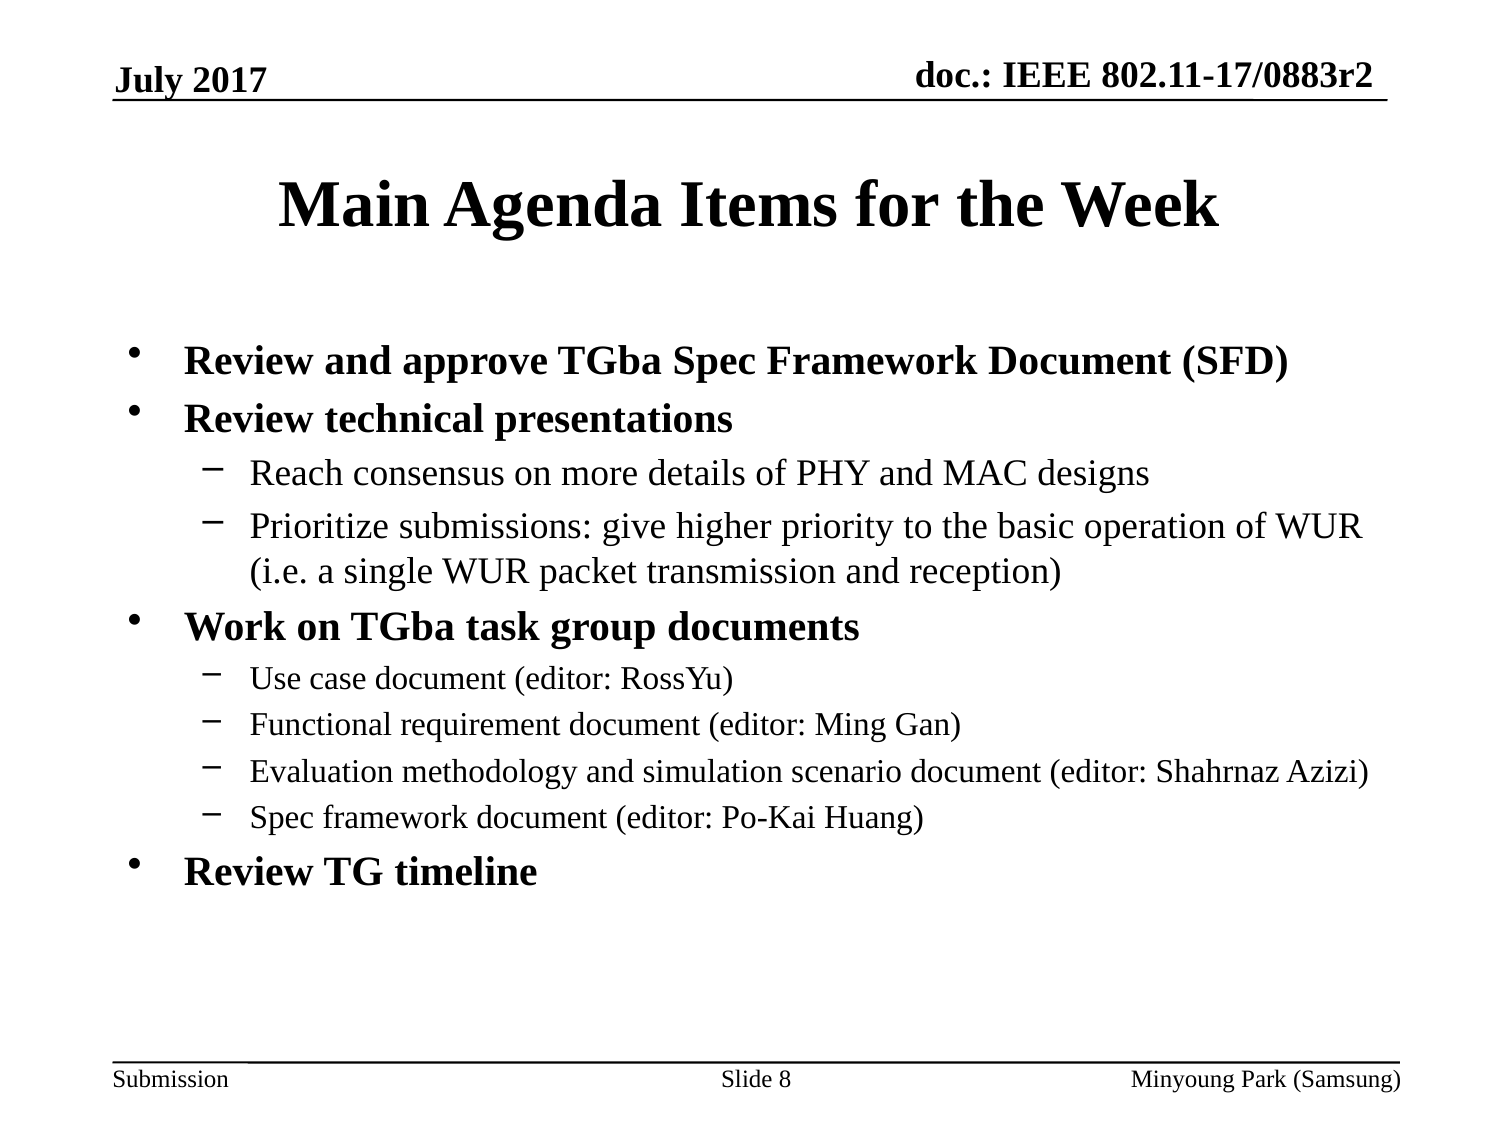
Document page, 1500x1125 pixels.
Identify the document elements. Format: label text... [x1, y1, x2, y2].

list Review and approve TGba Spec Framework Document (SFD) Review technical presentations Reach consensus on more details of PHY and MAC designs Prioritize submissions: give higher priority to the basic operation of WUR (i.e. a single WUR packet transmission and reception) Work on TGba task group documents Use case document (editor: RossYu) Functional requirement document (editor: Ming Gan) Evaluation methodology and simulation scenario document (editor: Shahrnaz Azizi) Spec framework document (editor: Po-Kai Huang) Review TG timeline [112, 324, 1413, 1000]
slide_number Slide 8 [712, 1061, 800, 1093]
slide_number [114, 54, 374, 101]
footer Minyoung Park (Samsung) [949, 1061, 1402, 1093]
title Main Agenda Items for the Week [112, 112, 1388, 288]
